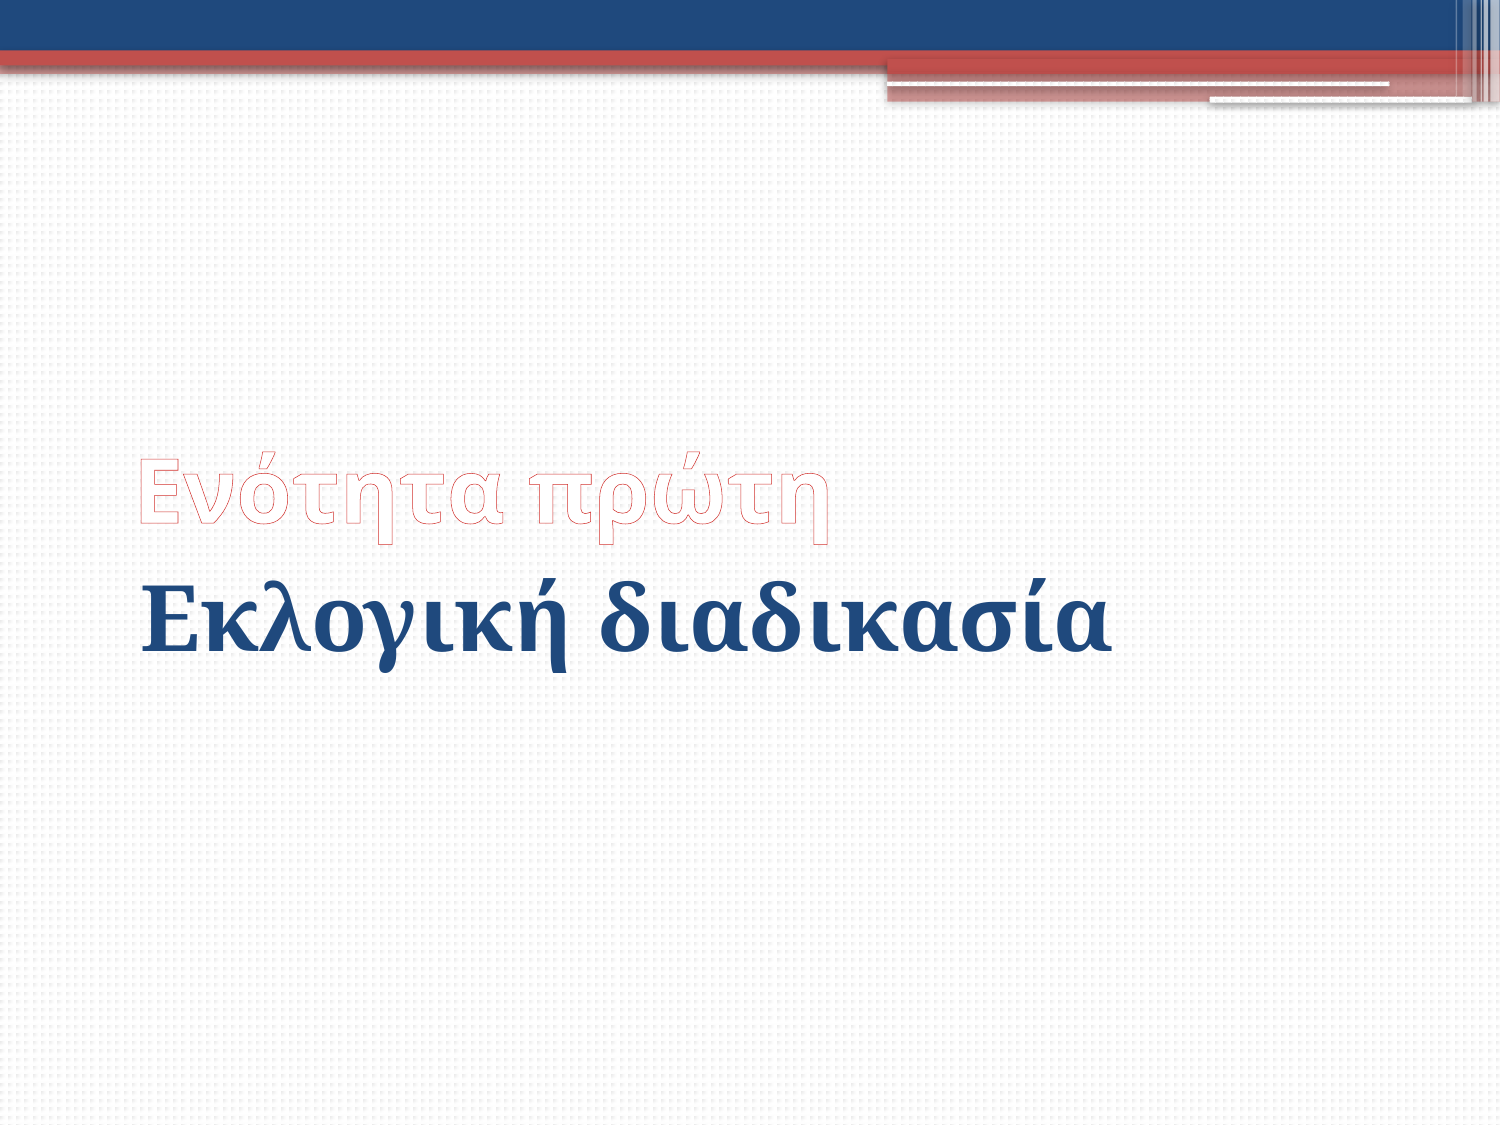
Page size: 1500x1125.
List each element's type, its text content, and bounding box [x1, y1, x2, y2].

list Εκλογική διαδικασία [118, 552, 1394, 800]
title Ενότητα πρώτη [118, 324, 1394, 549]
